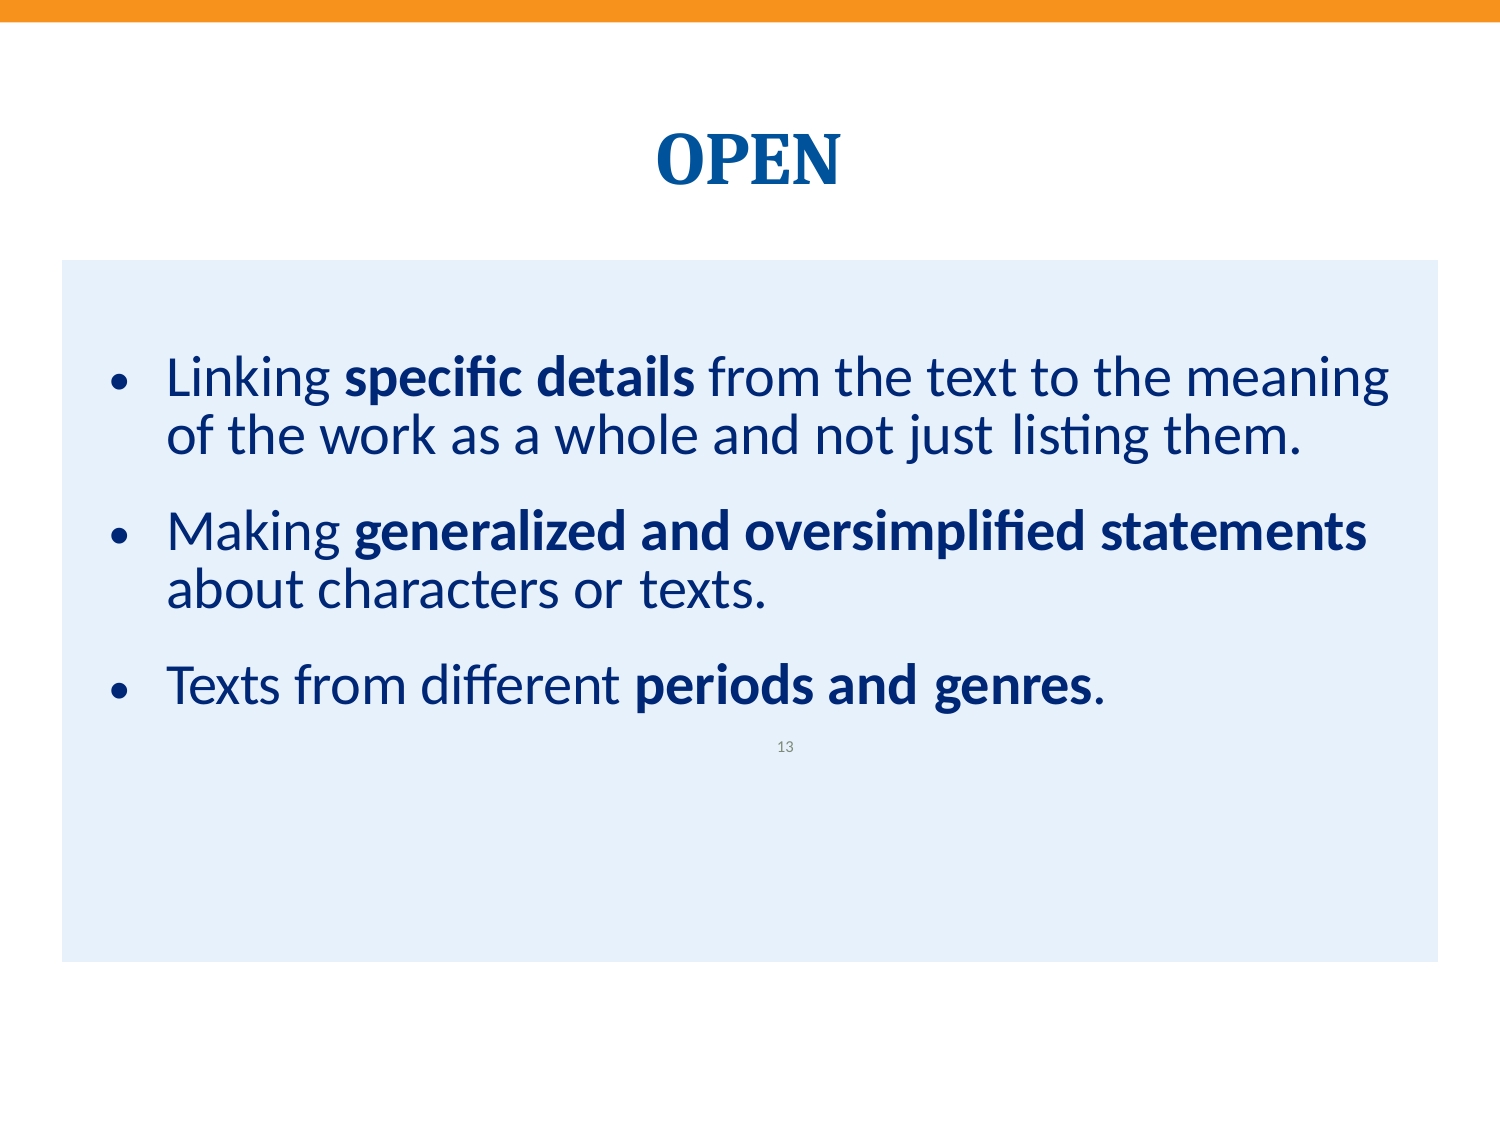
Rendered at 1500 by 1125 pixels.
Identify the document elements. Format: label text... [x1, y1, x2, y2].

table_header Linking specific details from the text to the meaning of the work as a whole and not just listing them. Making generalized and oversimplified statements about characters or texts. Texts from different periods and genres. 13 [62, 260, 1438, 962]
text_box OPEN [87, 109, 1413, 200]
